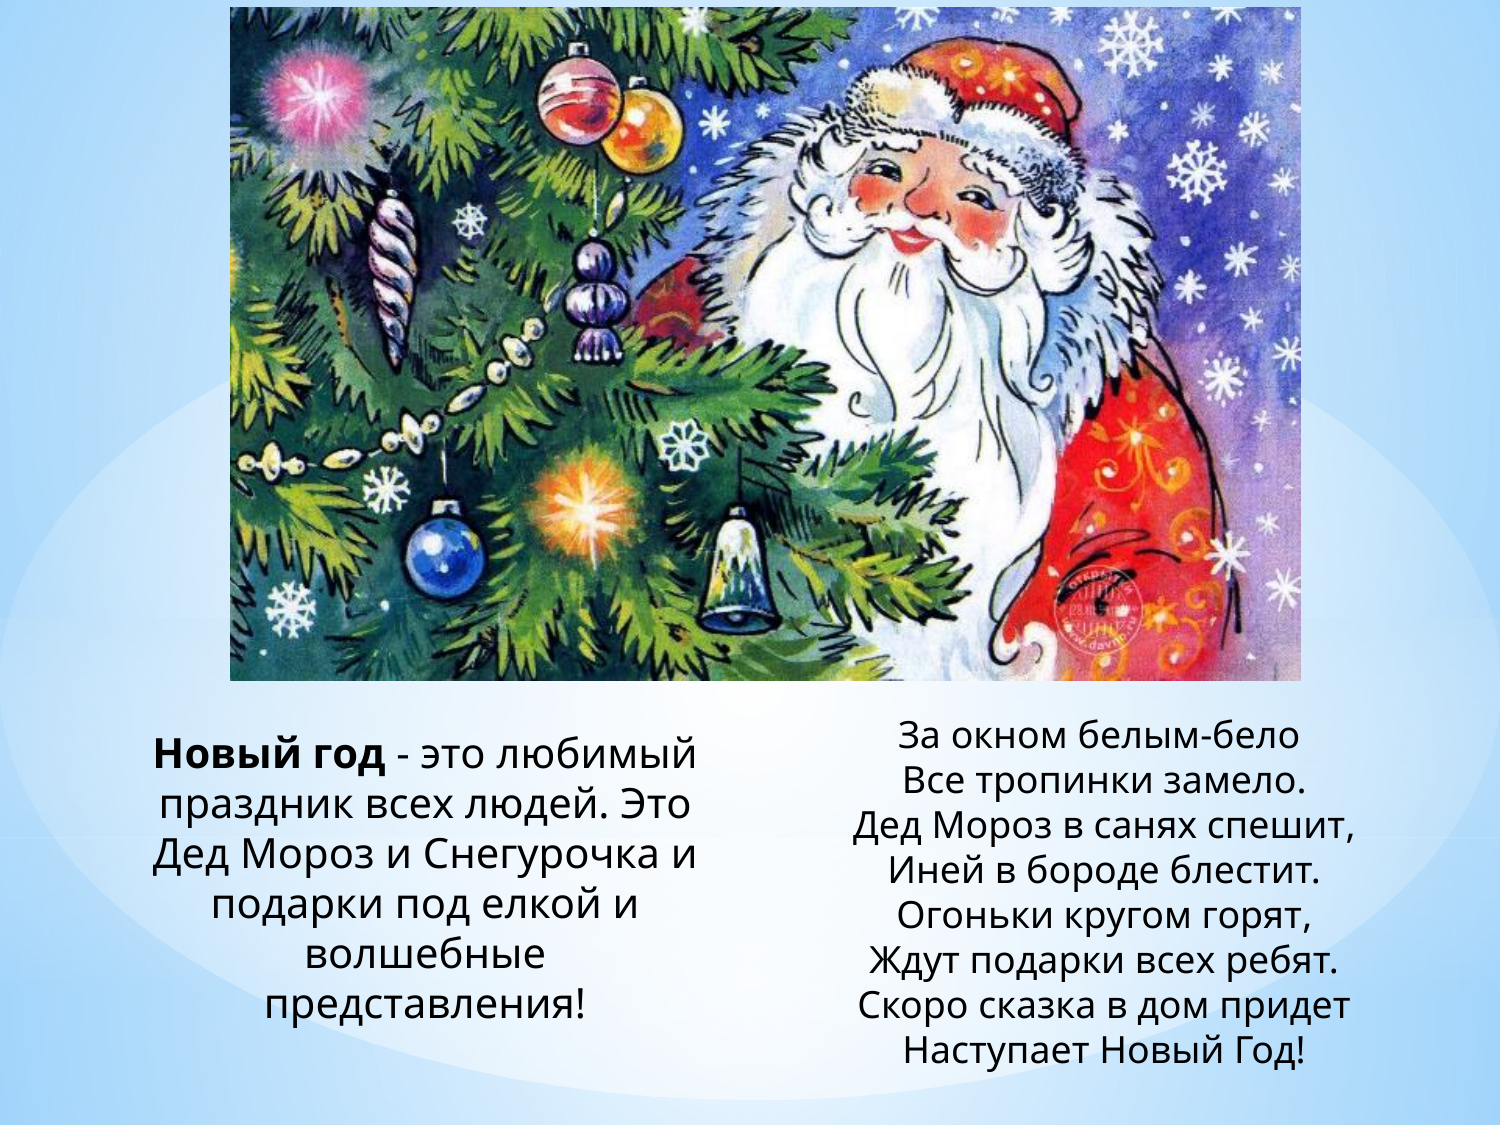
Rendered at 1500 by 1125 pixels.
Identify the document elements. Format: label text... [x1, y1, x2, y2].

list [229, 7, 1301, 681]
text_box Новый год - это любимый праздник всех людей. Это Дед Мороз и Снегурочка и подарки под елкой и волшебные представления! [135, 719, 715, 1035]
text_box За окном белым-бело Все тропинки замело. Дед Мороз в санях спешит, Иней в бороде блестит. Огоньки кругом горят, Ждут подарки всех ребят. Скоро сказка в дом придет Наступает Новый Год! [832, 704, 1376, 1125]
